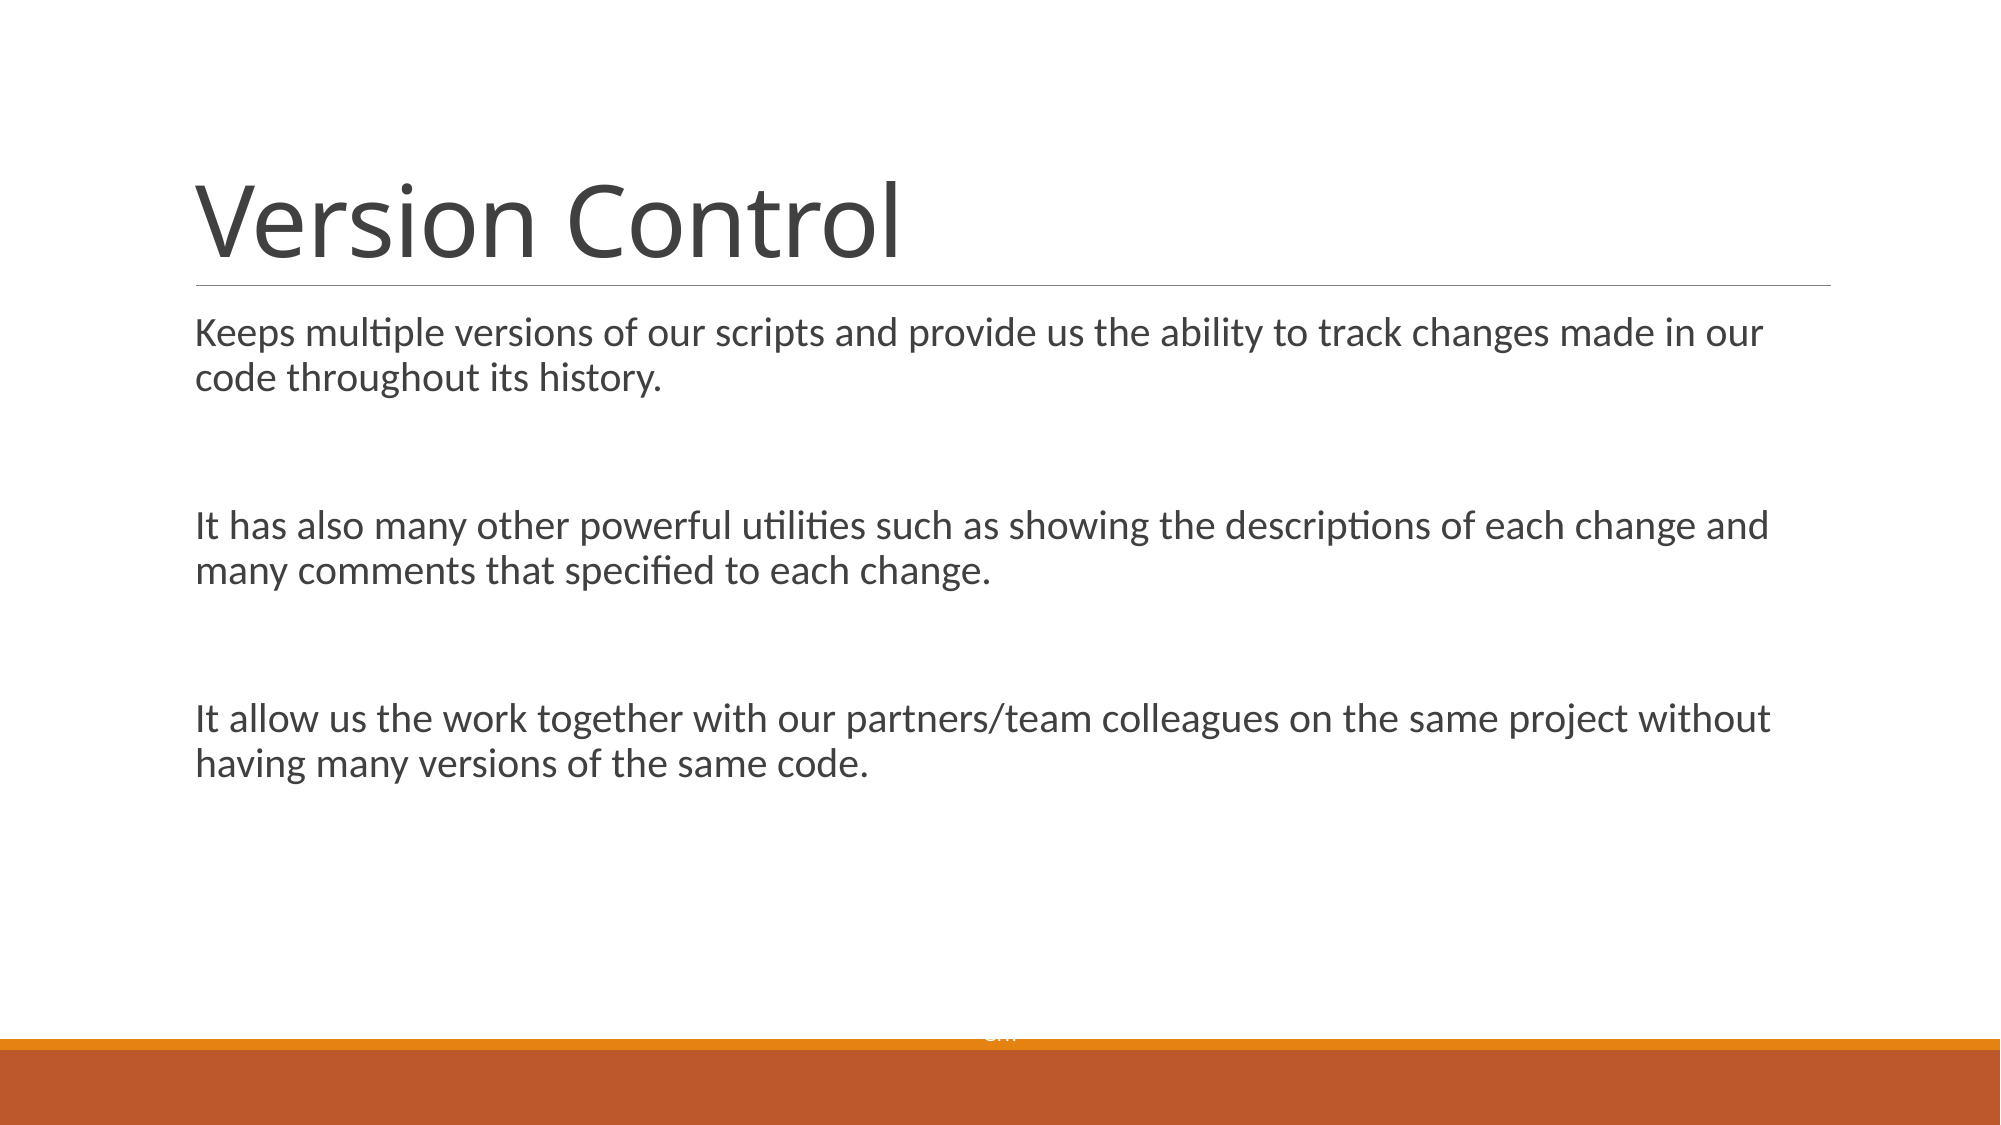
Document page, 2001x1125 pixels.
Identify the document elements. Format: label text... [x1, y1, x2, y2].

list Keeps multiple versions of our scripts and provide us the ability to track changes made in our code throughout its history. It has also many other powerful utilities such as showing the descriptions of each change and many comments that specified to each change. It allow us the work together with our partners/team colleagues on the same project without having many versions of the same code. [180, 302, 1830, 963]
title Version Control [180, 47, 1830, 285]
footer Git: [604, 962, 1396, 1102]
